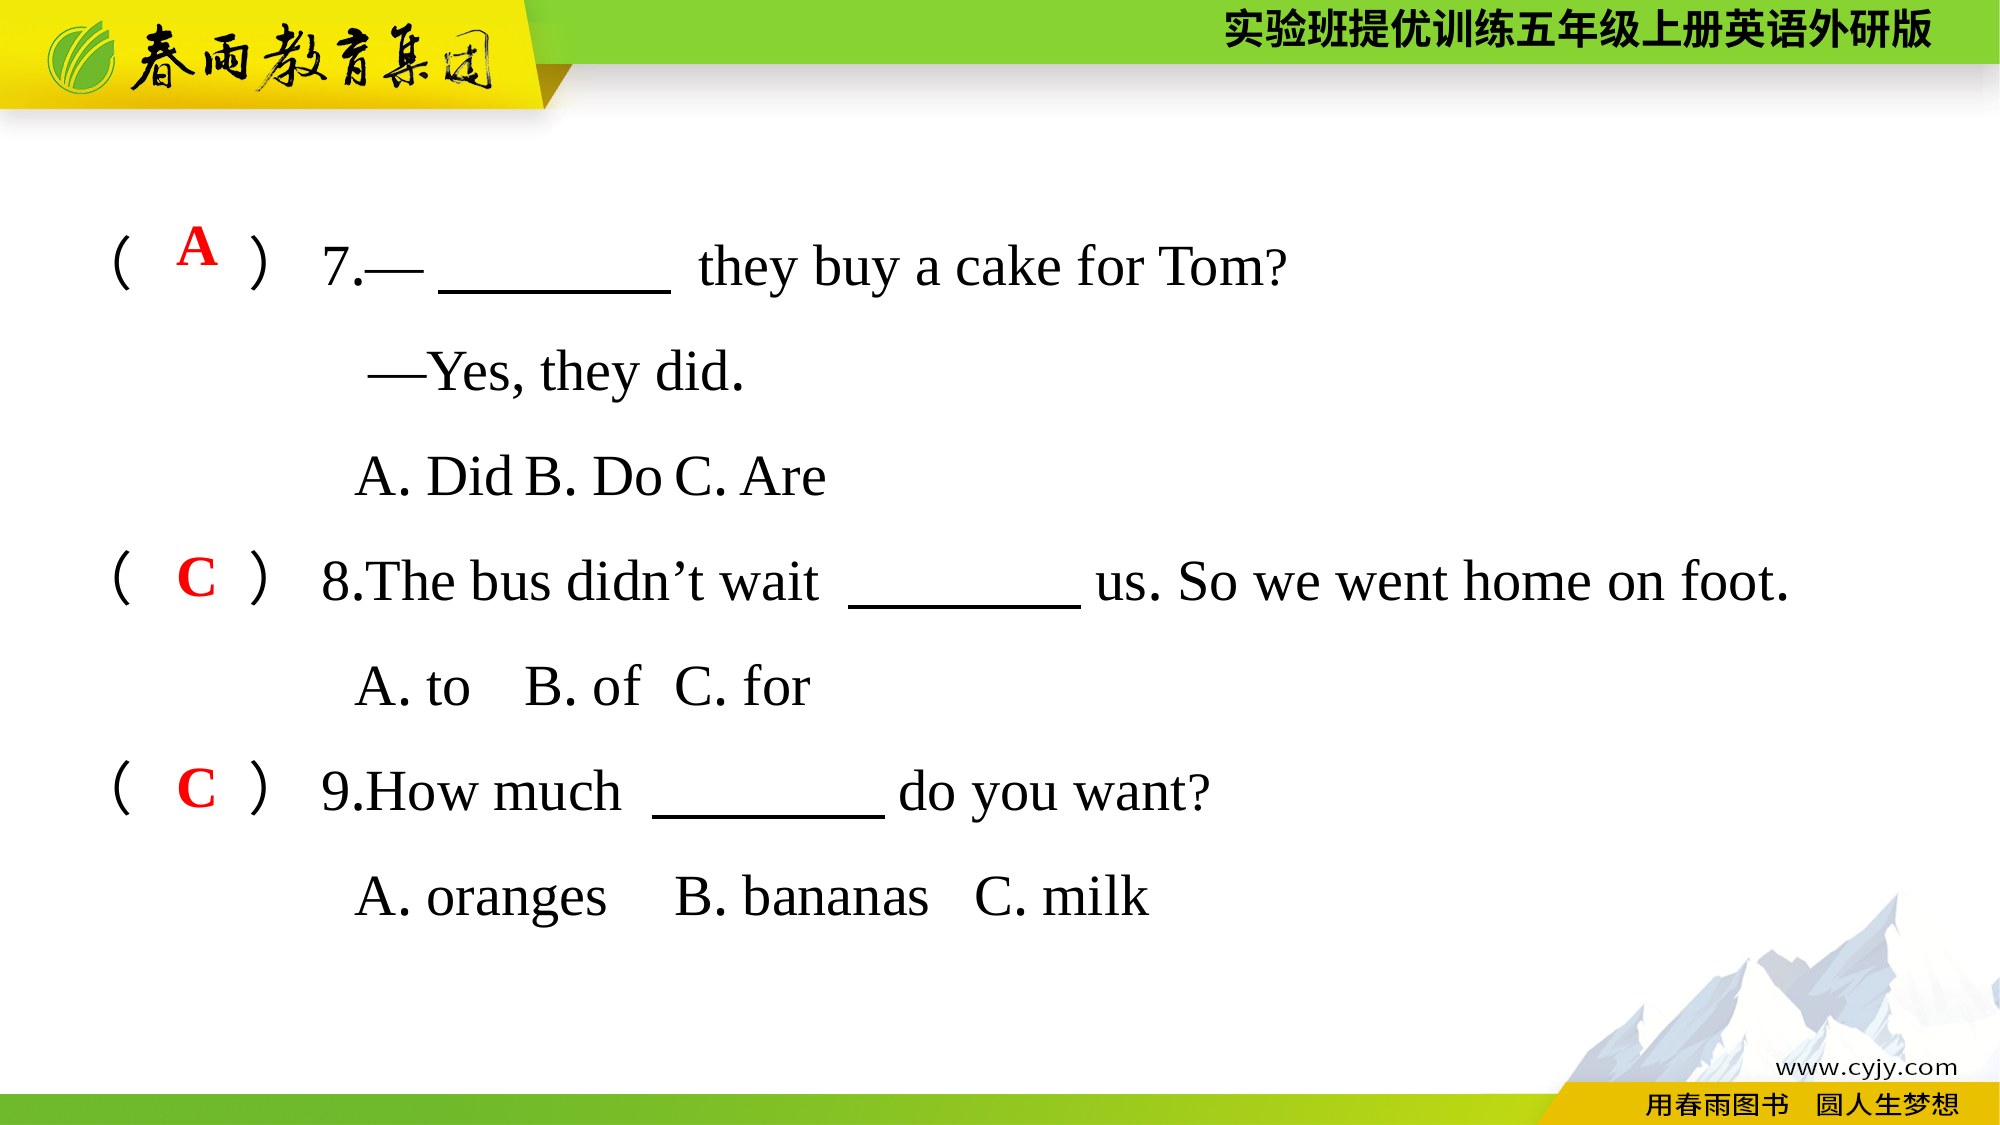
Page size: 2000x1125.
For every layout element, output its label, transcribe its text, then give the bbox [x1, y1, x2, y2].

list （ ）7.— they buy a cake for Tom? —Yes, they did. A. Did B. Do C. Are （ ）8.The bus didn’t wait us. So we went home on foot. A. to B. of C. for （ ）9.How much do you want? A. oranges B. bananas C. milk [59, 184, 1944, 929]
picture [0, 0, 2000, 1125]
text_box C [161, 706, 234, 827]
text_box A [161, 199, 234, 285]
text_box C [161, 496, 234, 616]
